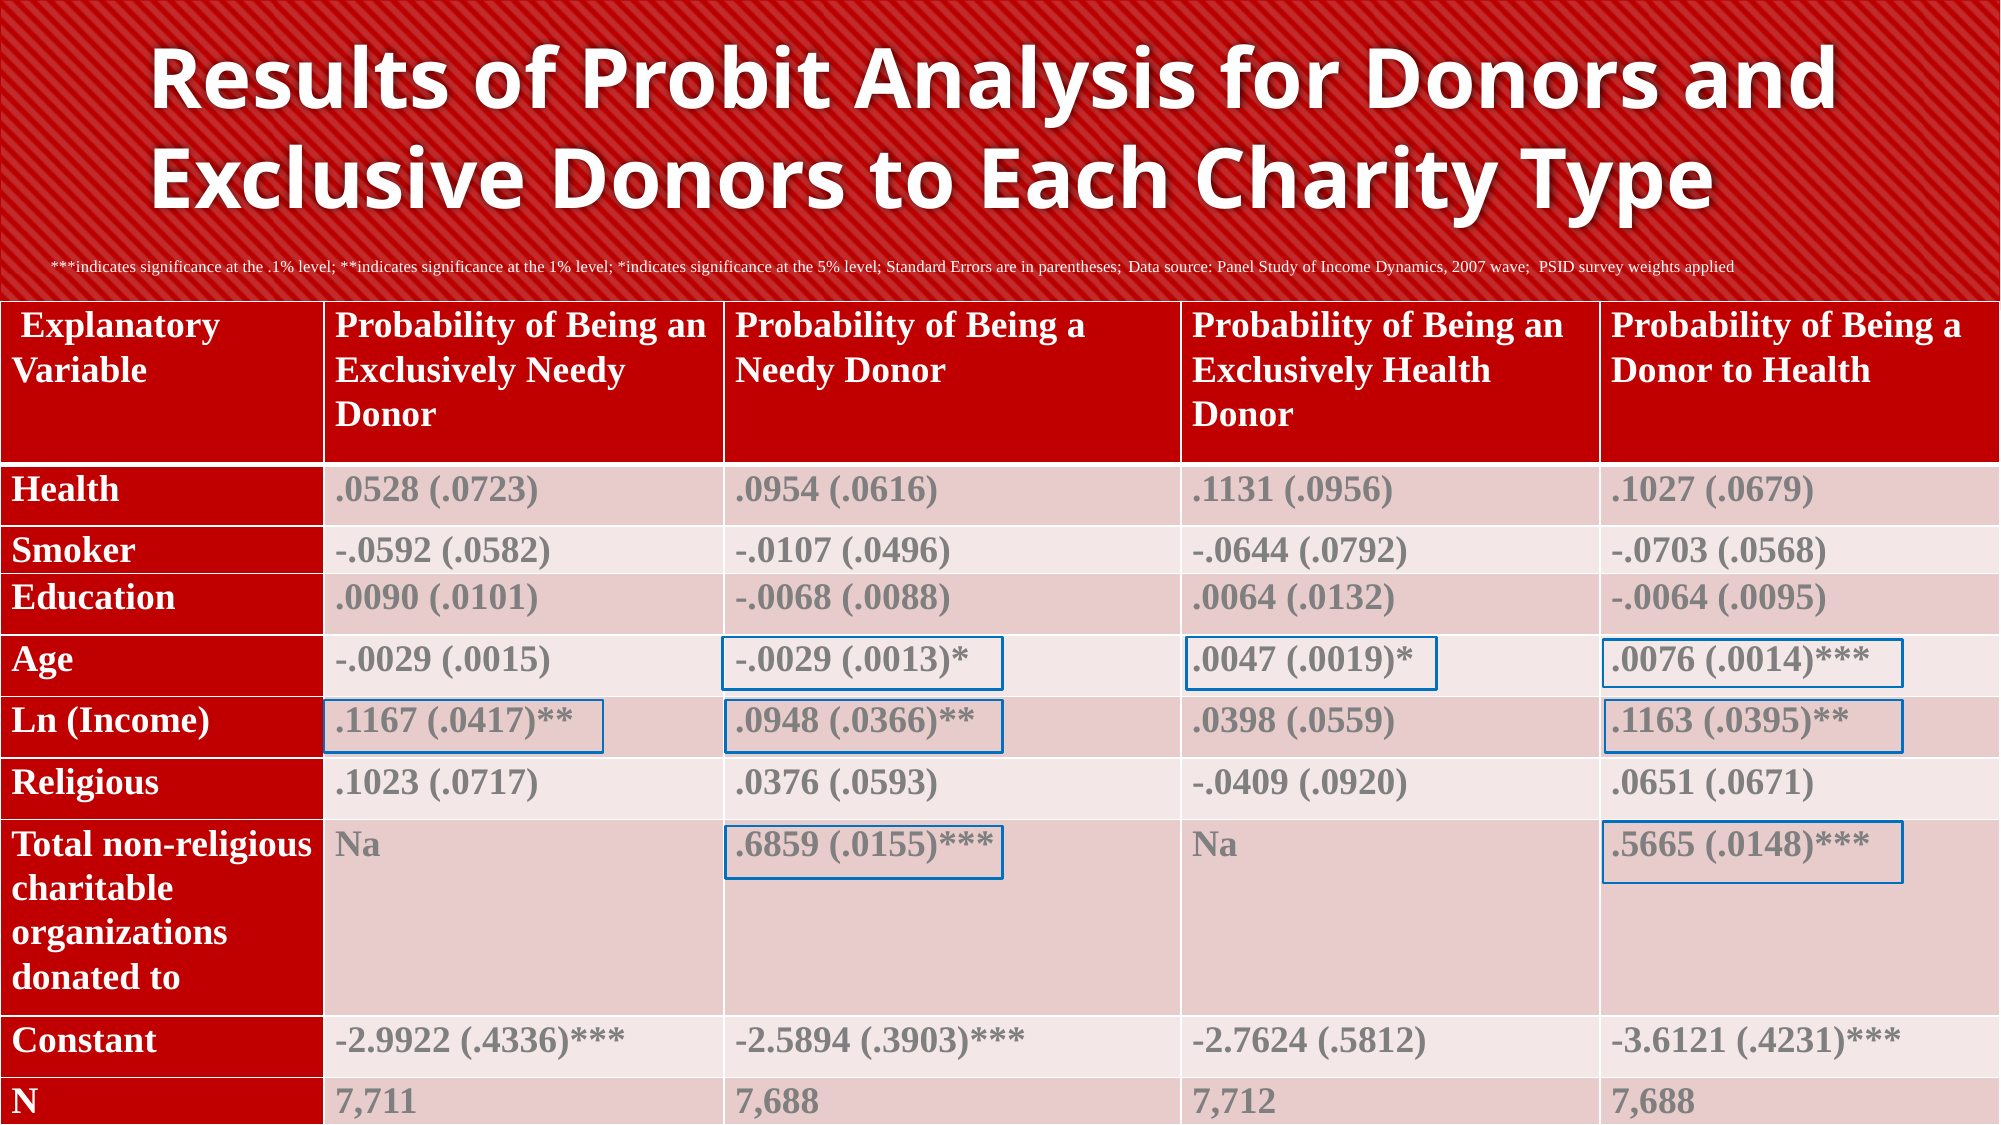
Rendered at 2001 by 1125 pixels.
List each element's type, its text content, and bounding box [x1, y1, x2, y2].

table_cell .0651 (.0671) [1601, 759, 1999, 819]
table_cell N [1, 1078, 323, 1124]
table_cell Health [1, 467, 323, 525]
table_cell .0376 (.0593) [725, 759, 1180, 819]
table_cell -2.7624 (.5812) [1182, 1017, 1599, 1077]
table_cell 7,711 [325, 1078, 723, 1124]
table_cell Total non-religious charitable organizations donated to [1, 820, 323, 1015]
table_cell .0076 (.0014)*** [1601, 636, 1999, 696]
text_box [1602, 820, 1904, 884]
text_box [1602, 638, 1904, 688]
table_cell .0064 (.0132) [1182, 574, 1599, 634]
table_cell Age [1, 636, 323, 696]
table_cell Na [1182, 820, 1599, 1015]
table_cell -3.6121 (.4231)*** [1601, 1017, 1999, 1077]
table_cell -.0644 (.0792) [1182, 527, 1599, 573]
table_cell .0398 (.0559) [1182, 697, 1599, 757]
table_cell -.0029 (.0013)* [725, 636, 1180, 696]
text_box [721, 636, 1004, 691]
table_header Explanatory Variable [1, 302, 323, 462]
text_box [1185, 636, 1438, 691]
table_cell Constant [1, 1017, 323, 1077]
table_cell .1131 (.0956) [1182, 467, 1599, 525]
table_cell .6859 (.0155)*** [725, 820, 1180, 1015]
table_cell .0528 (.0723) [325, 467, 723, 525]
table_header Probability of Being a Needy Donor [725, 302, 1180, 462]
table_cell -2.9922 (.4336)*** [325, 1017, 723, 1077]
table_cell .1027 (.0679) [1601, 467, 1999, 525]
table_cell Education [1, 574, 323, 634]
table_cell Smoker [1, 527, 323, 573]
table_cell Religious [1, 759, 323, 819]
table_cell .0090 (.0101) [325, 574, 723, 634]
table_cell -2.5894 (.3903)*** [725, 1017, 1180, 1077]
table_cell .1023 (.0717) [325, 759, 723, 819]
table_cell 7,688 [725, 1078, 1180, 1124]
table_cell 7,712 [1182, 1078, 1599, 1124]
table_cell -.0592 (.0582) [325, 527, 723, 573]
table_cell Na [325, 820, 723, 1015]
table_cell -.0064 (.0095) [1601, 574, 1999, 634]
table_header Probability of Being an Exclusively Needy Donor [325, 302, 723, 462]
text_box [323, 699, 604, 754]
text_box [724, 825, 1004, 880]
table_cell .1167 (.0417)** [325, 697, 723, 757]
table_header Probability of Being an Exclusively Health Donor [1182, 302, 1599, 462]
table_cell .5665 (.0148)*** [1601, 820, 1999, 1015]
table_cell -.0029 (.0015) [325, 636, 723, 696]
text_box [1604, 699, 1904, 754]
text_box ***indicates significance at the .1% level; **indicates significance at the 1% level; *indicates significance at the 5% level; Standard Errors are in parentheses; Data source: Panel Study of Income Dynamics, 2007 wave; PSID survey weights applied [35, 246, 1867, 283]
table_cell 7,688 [1601, 1078, 1999, 1124]
table_cell Ln (Income) [1, 697, 323, 757]
table_cell .0948 (.0366)** [725, 697, 1180, 757]
table_cell -.0068 (.0088) [725, 574, 1180, 634]
table_header Probability of Being a Donor to Health [1601, 302, 1999, 462]
table_cell .1163 (.0395)** [1601, 697, 1999, 757]
text_box [724, 699, 1004, 754]
table_cell .0954 (.0616) [725, 467, 1180, 525]
table_cell .0047 (.0019)* [1182, 636, 1599, 696]
table_cell -.0107 (.0496) [725, 527, 1180, 573]
table_cell -.0409 (.0920) [1182, 759, 1599, 819]
table_cell -.0703 (.0568) [1601, 527, 1999, 573]
title Results of Probit Analysis for Donors and Exclusive Donors to Each Charity Type [132, 73, 1868, 233]
